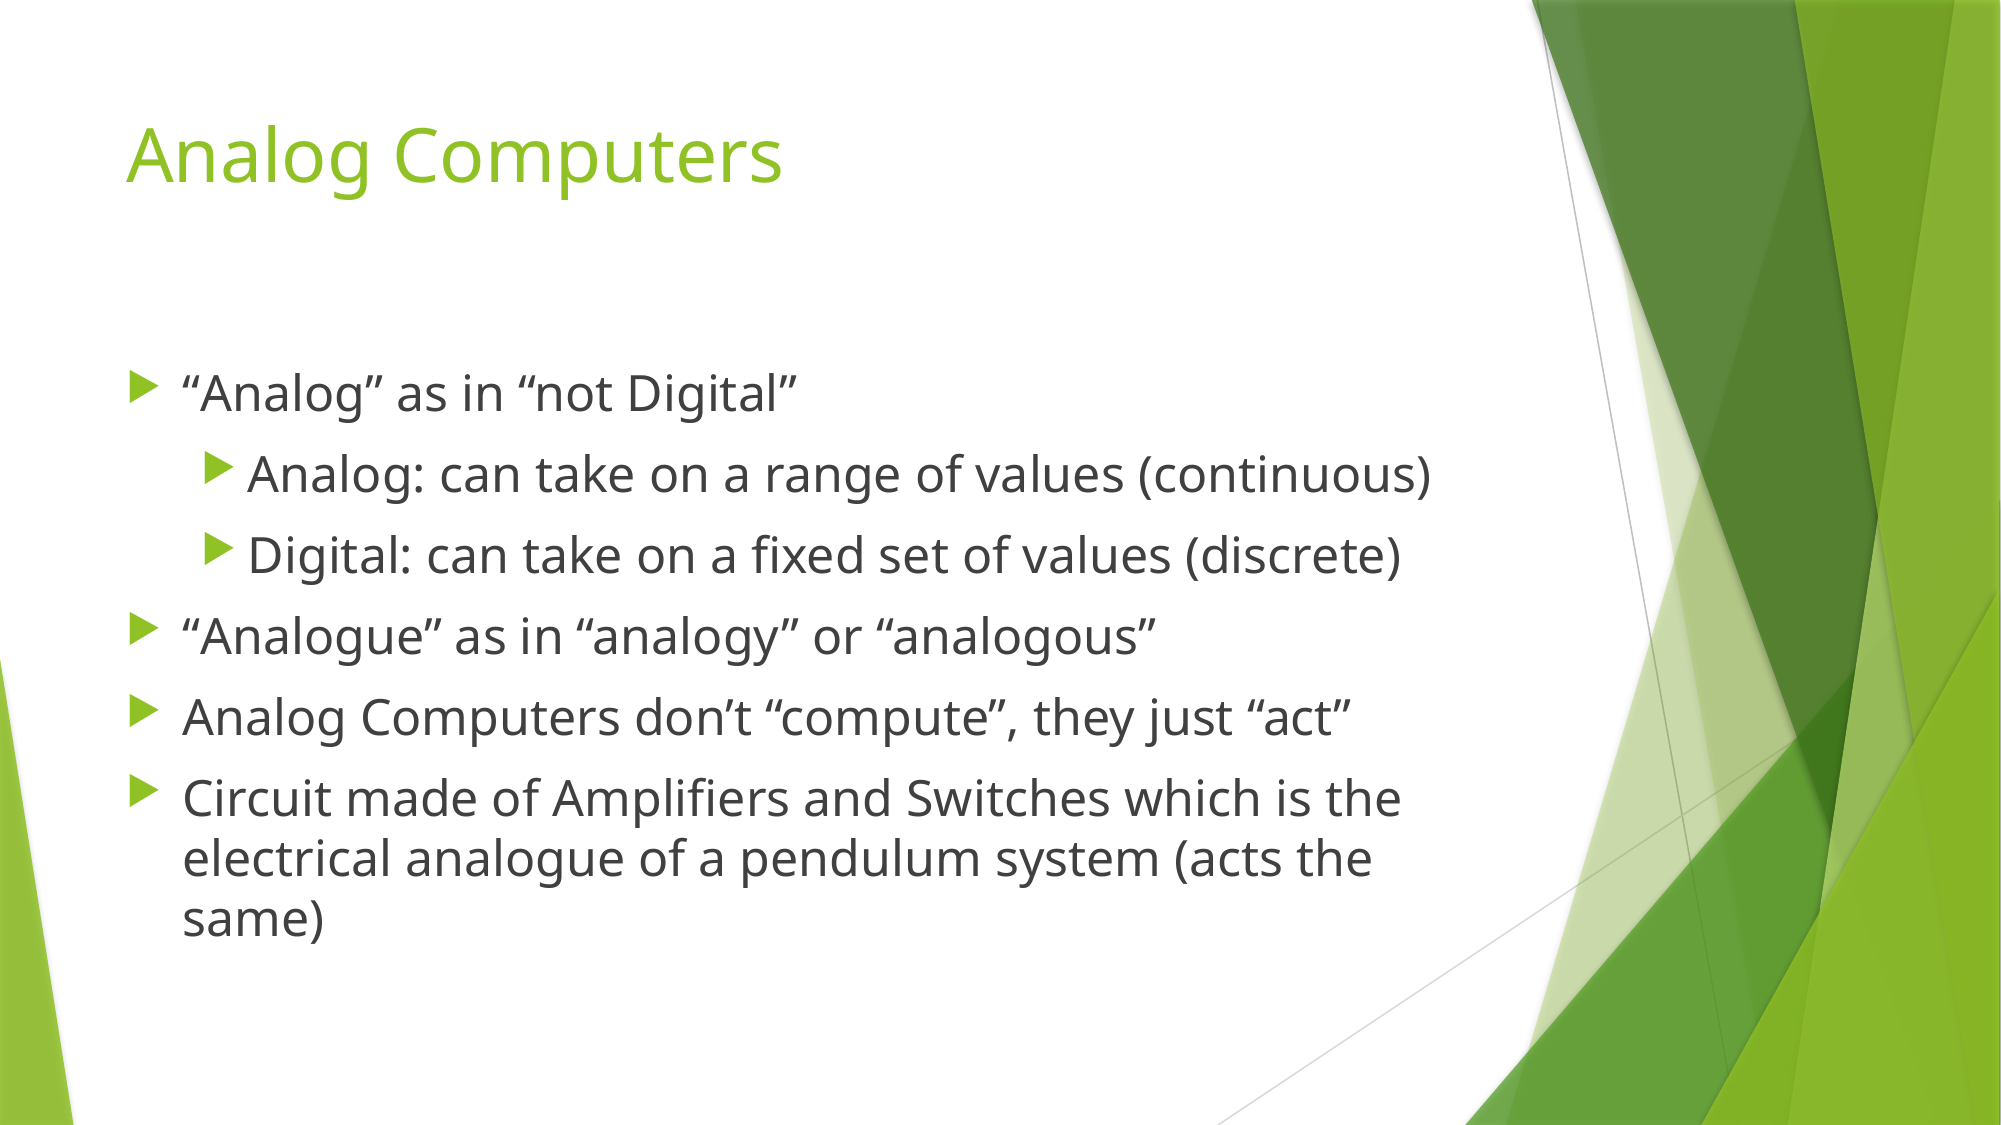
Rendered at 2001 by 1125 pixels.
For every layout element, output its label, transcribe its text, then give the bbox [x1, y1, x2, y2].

title Analog Computers [111, 99, 1522, 317]
list “Analog” as in “not Digital” Analog: can take on a range of values (continuous) Digital: can take on a fixed set of values (discrete) “Analogue” as in “analogy” or “analogous” Analog Computers don’t “compute”, they just “act” Circuit made of Amplifiers and Switches which is the electrical analogue of a pendulum system (acts the same) [111, 354, 1522, 992]
